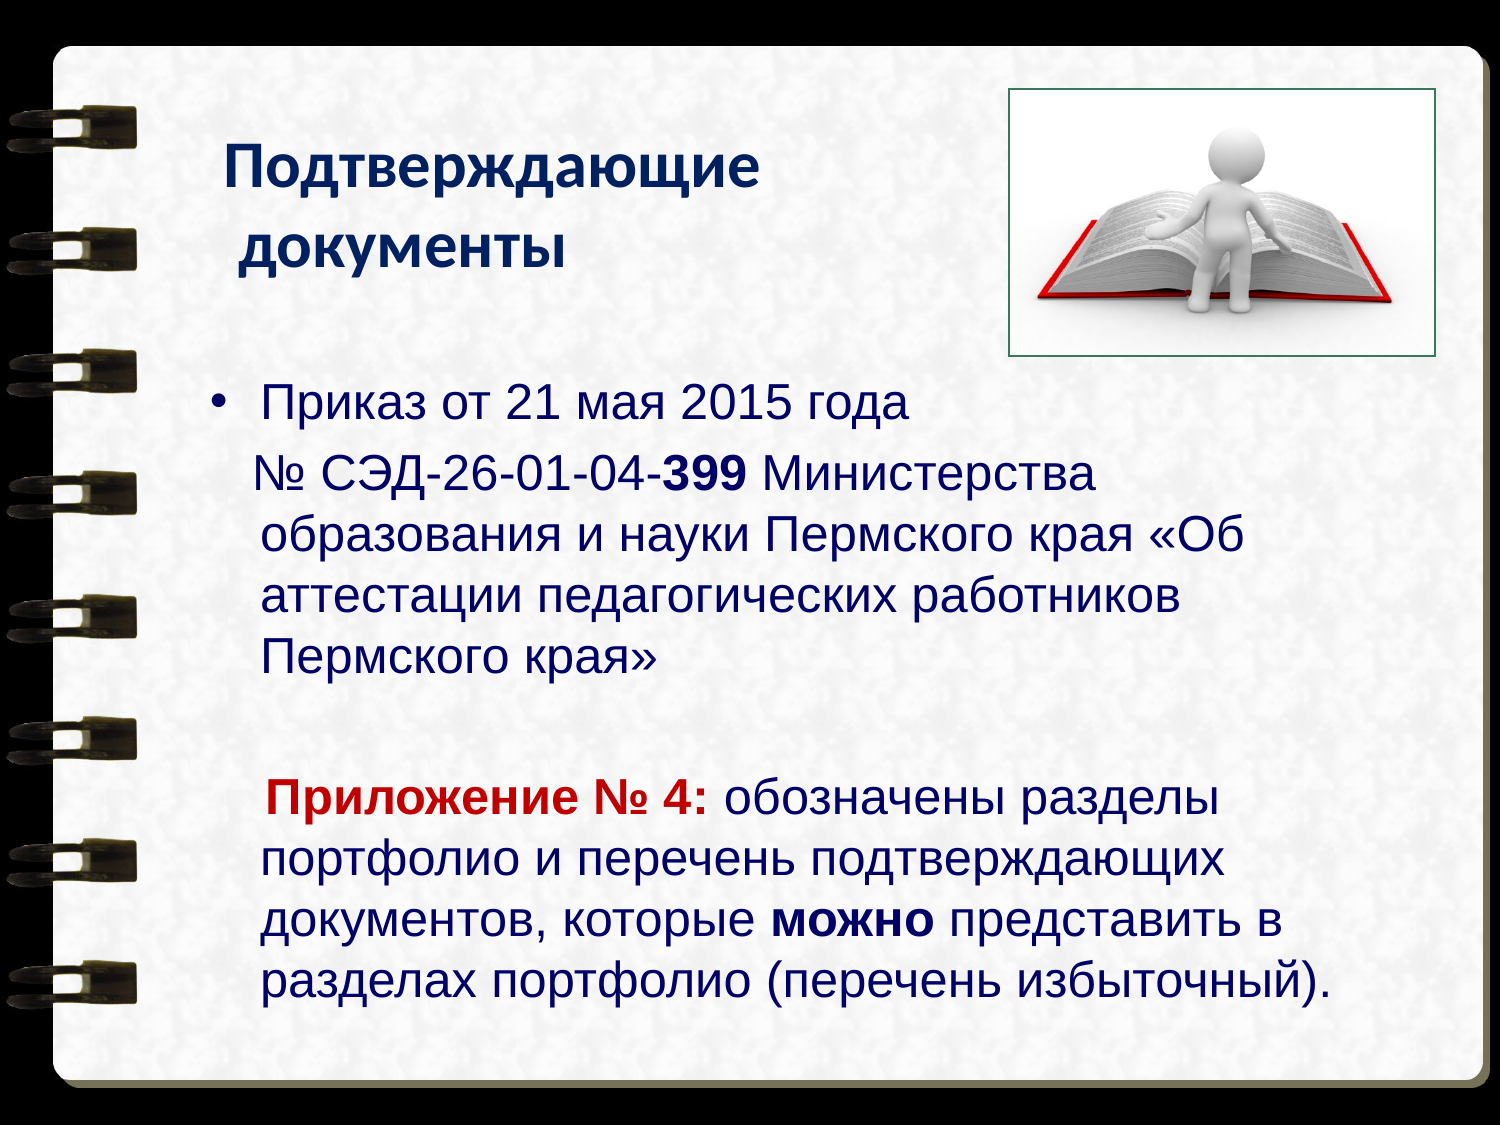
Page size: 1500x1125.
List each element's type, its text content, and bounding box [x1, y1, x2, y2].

picture [0, 0, 1500, 1125]
text_box Подтверждающие документы [208, 113, 777, 289]
list Приказ от 21 мая 2015 года № СЭД-26-01-04-399 Министерства образования и науки Пермского края «Об аттестации педагогических работников Пермского края» Приложение № 4: обозначены разделы портфолио и перечень подтверждающих документов, которые можно представить в разделах портфолио (перечень избыточный). [194, 361, 1404, 1022]
